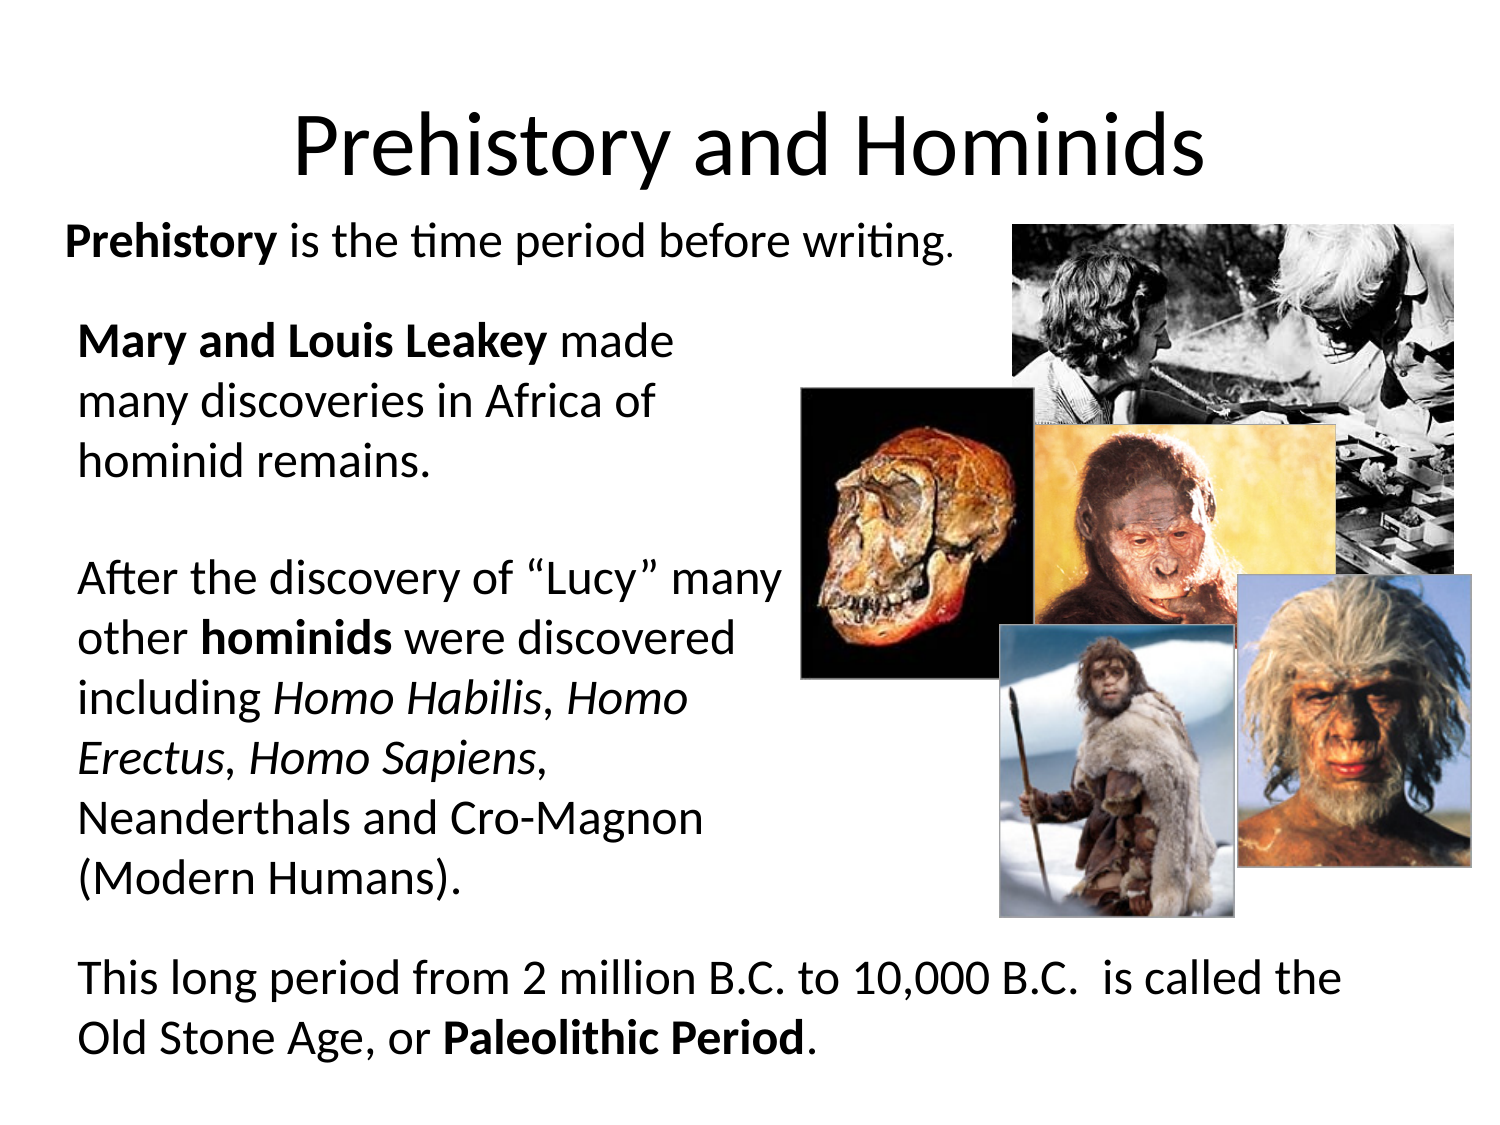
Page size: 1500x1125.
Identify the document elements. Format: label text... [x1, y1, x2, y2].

text_box Mary and Louis Leakey made many discoveries in Africa of hominid remains. [62, 299, 750, 495]
text_box Prehistory is the time period before writing. [49, 199, 1413, 275]
title Prehistory and Hominids [75, 45, 1425, 223]
text_box After the discovery of “Lucy” many other hominids were discovered including Homo Habilis, Homo Erectus, Homo Sapiens, Neanderthals and Cro-Magnon (Modern Humans). [62, 537, 800, 913]
picture [799, 224, 1473, 918]
text_box This long period from 2 million B.C. to 10,000 B.C. is called the Old Stone Age, or Paleolithic Period. [62, 937, 1438, 1073]
